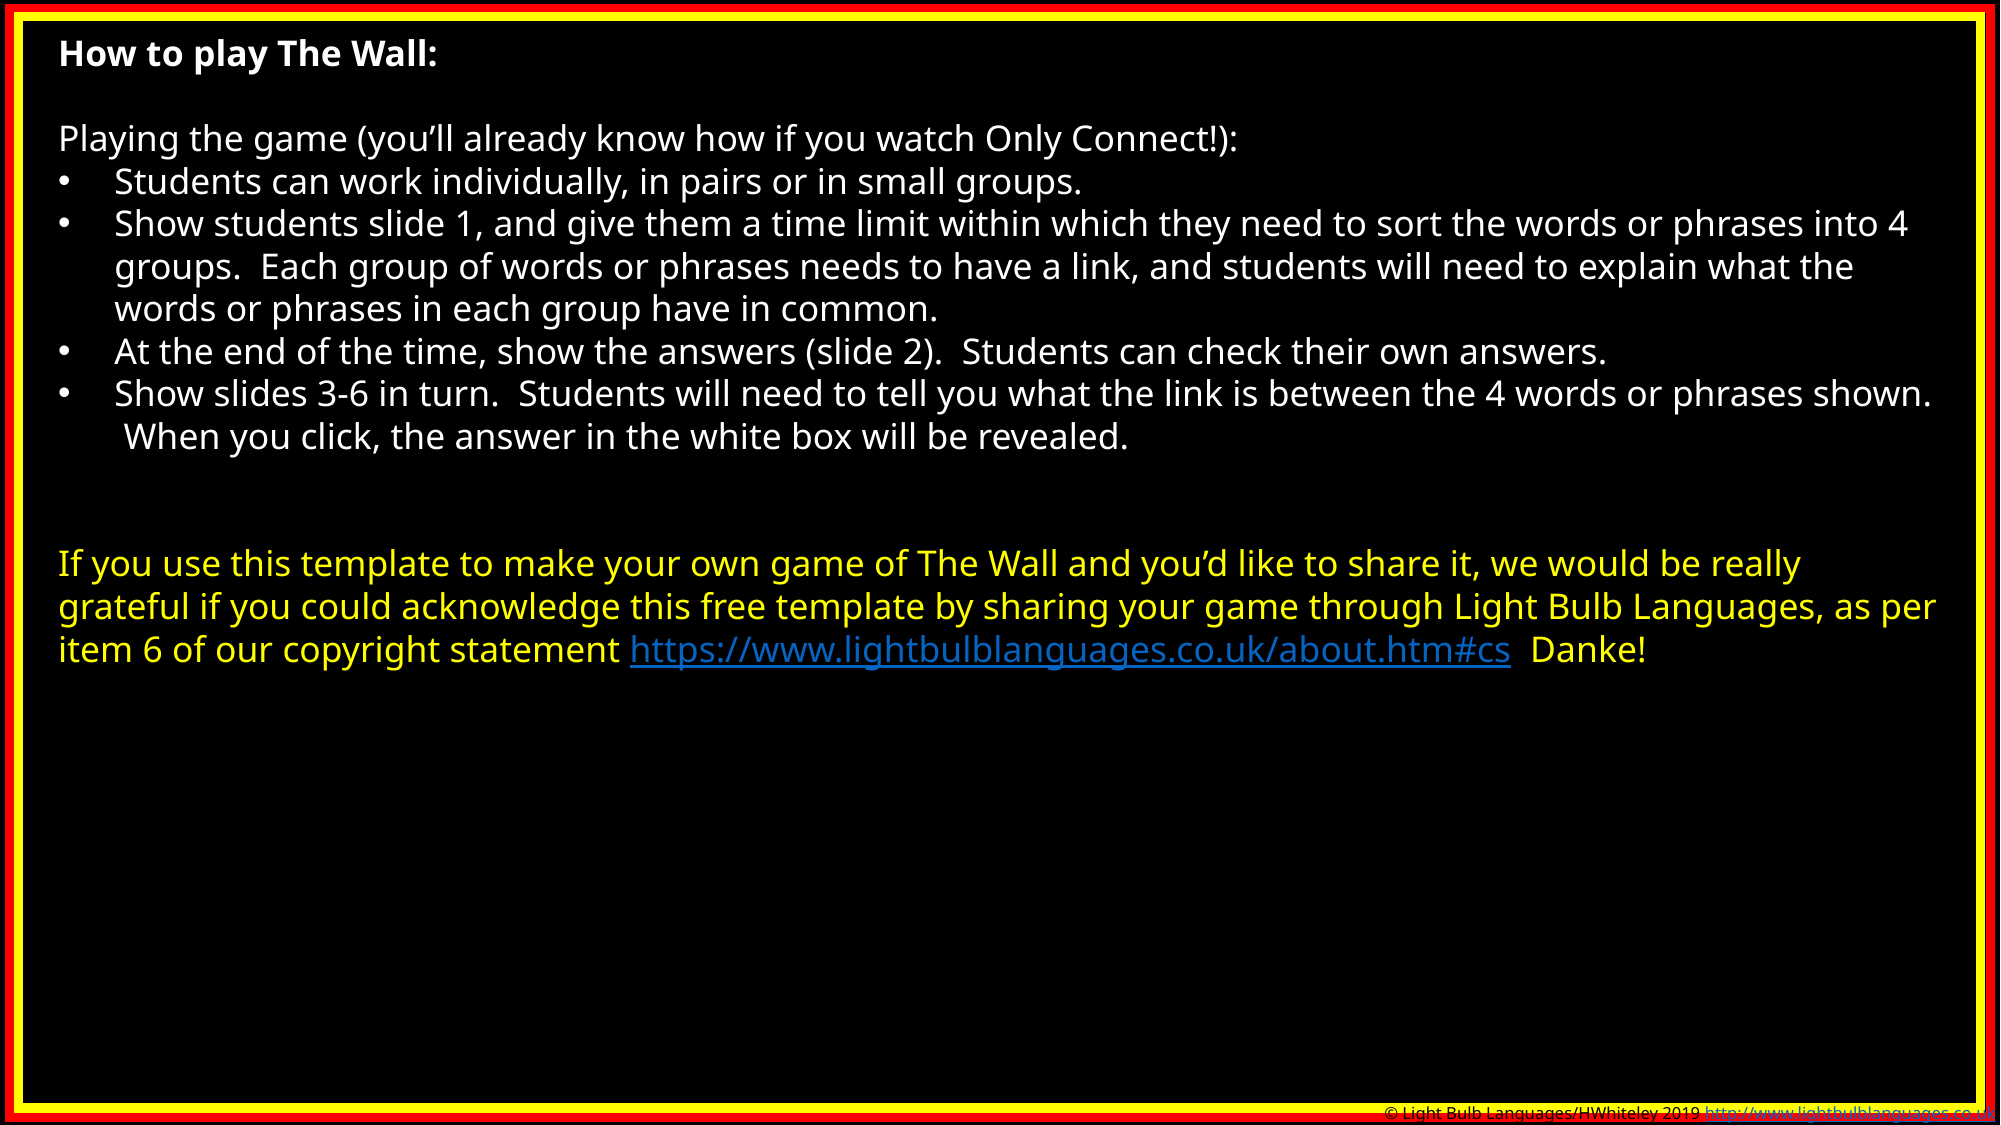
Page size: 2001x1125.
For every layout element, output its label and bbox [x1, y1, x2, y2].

text_box [0, 0, 2000, 1125]
